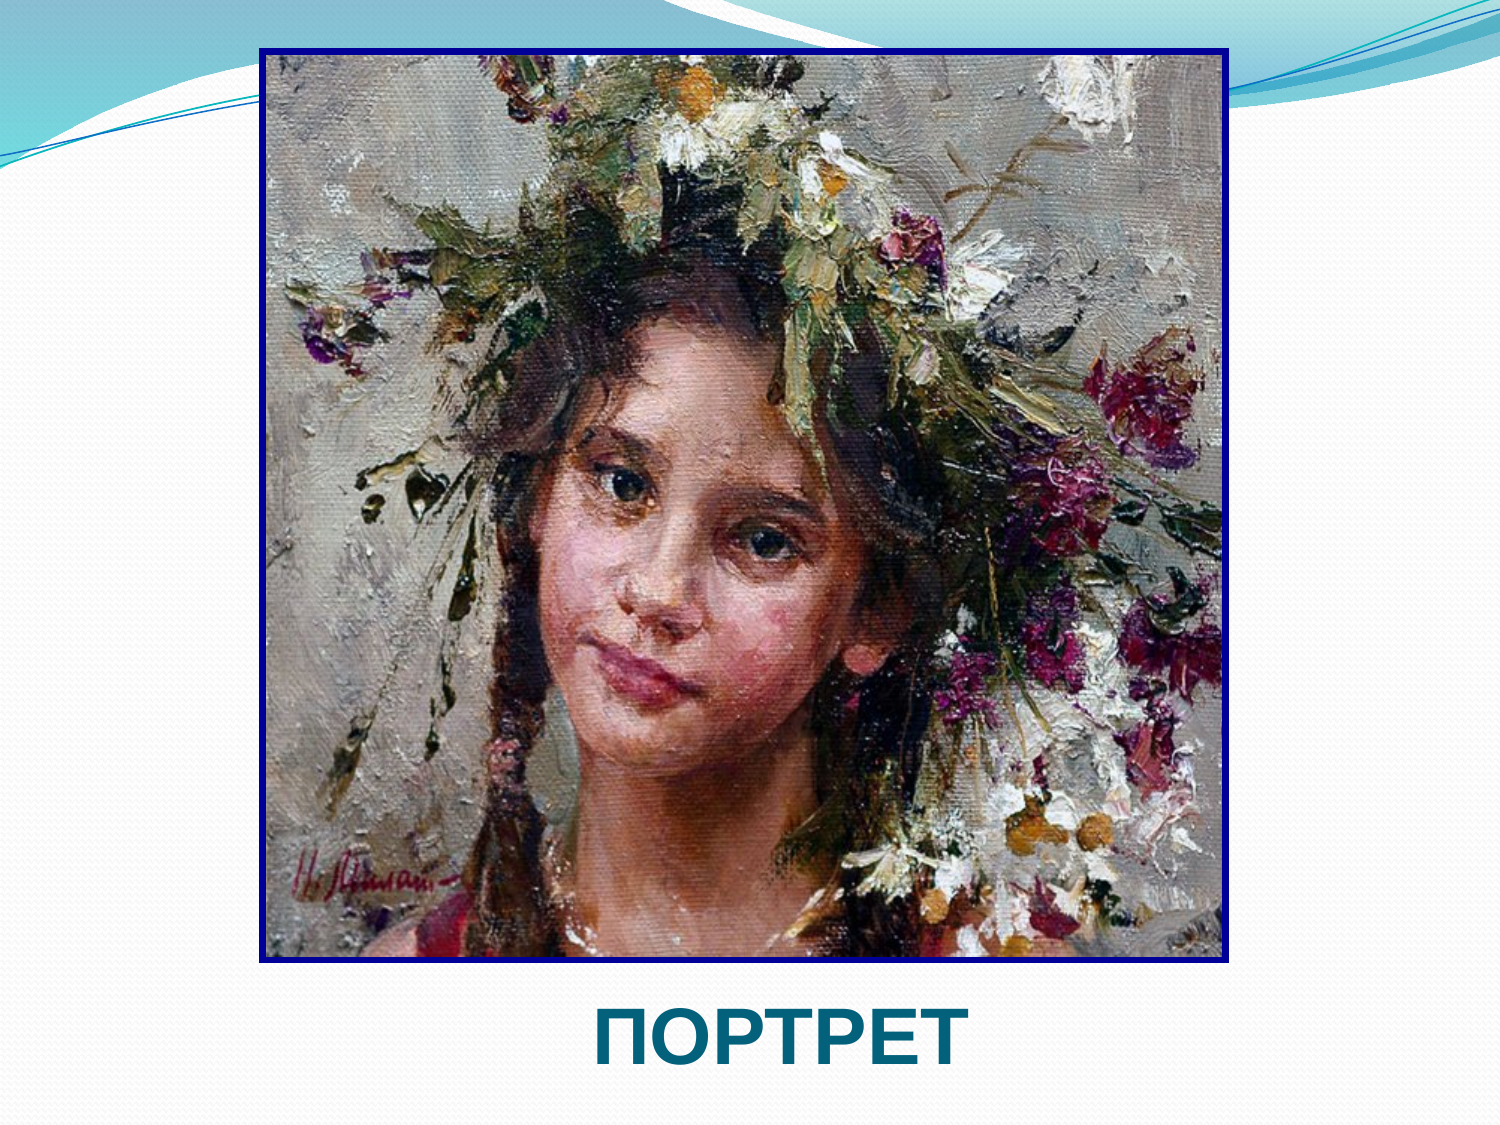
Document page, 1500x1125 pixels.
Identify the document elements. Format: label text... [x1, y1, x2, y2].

title ПОРТРЕТ [123, 975, 1439, 1081]
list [265, 54, 1223, 957]
